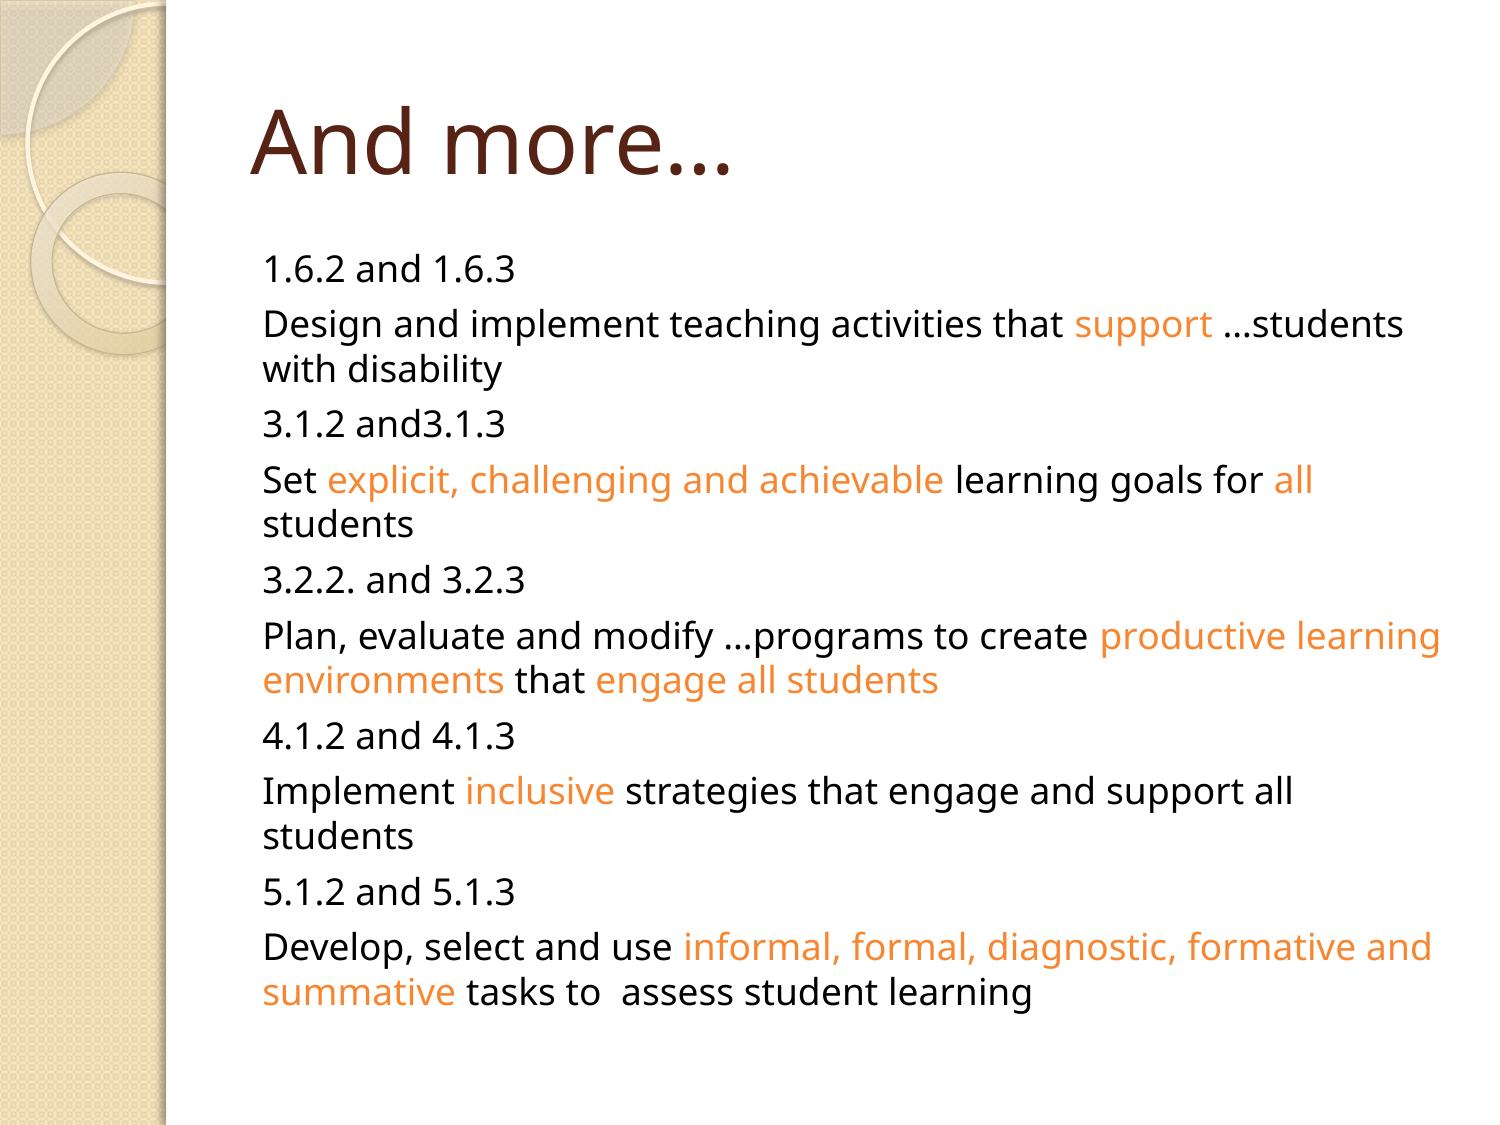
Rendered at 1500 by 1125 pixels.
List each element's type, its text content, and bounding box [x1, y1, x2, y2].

list 1.6.2 and 1.6.3 Design and implement teaching activities that support …students with disability 3.1.2 and3.1.3 Set explicit, challenging and achievable learning goals for all students 3.2.2. and 3.2.3 Plan, evaluate and modify …programs to create productive learning environments that engage all students 4.1.2 and 4.1.3 Implement inclusive strategies that engage and support all students 5.1.2 and 5.1.3 Develop, select and use informal, formal, diagnostic, formative and summative tasks to assess student learning [235, 237, 1466, 1025]
title And more… [235, 45, 1466, 233]
